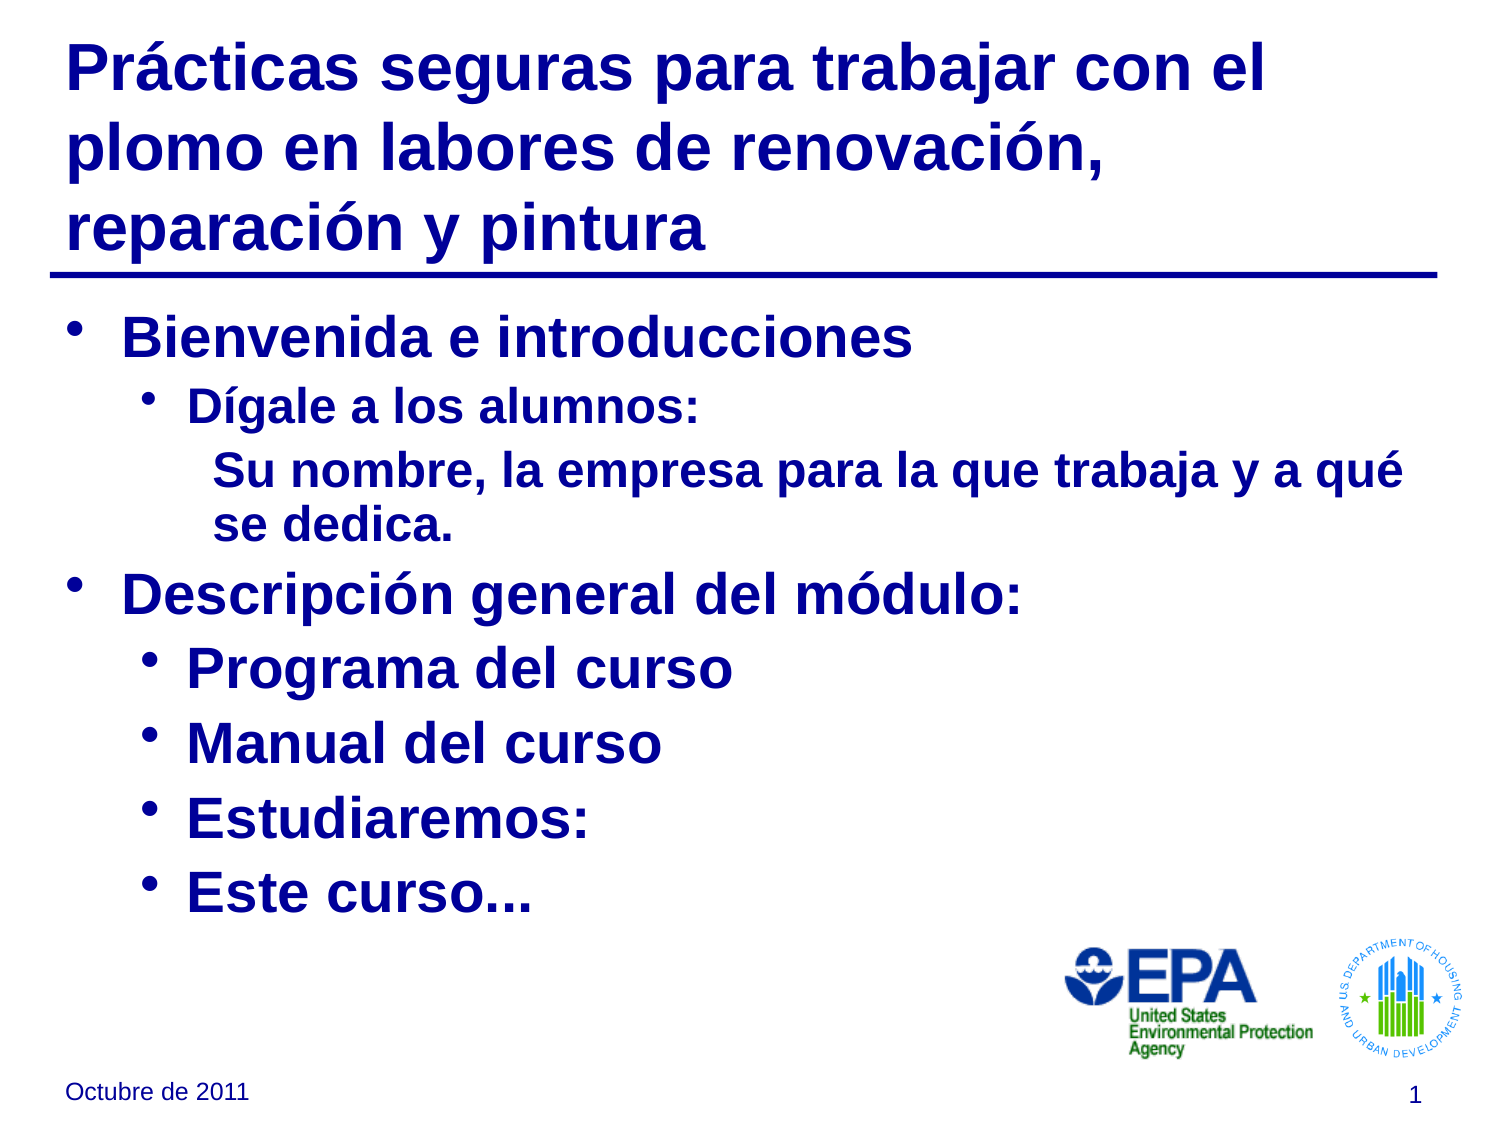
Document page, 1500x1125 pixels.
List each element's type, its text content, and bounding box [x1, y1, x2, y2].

slide_number Octubre de 2011 [49, 1049, 363, 1125]
slide_number 1 [1124, 1049, 1438, 1125]
picture [1337, 937, 1463, 1059]
list Bienvenida e introducciones Dígale a los alumnos: Su nombre, la empresa para la que trabaja y a qué se dedica. Descripción general del módulo: Programa del curso Manual del curso Estudiaremos: Este curso... [49, 299, 1438, 976]
title Prácticas seguras para trabajar con el plomo en labores de renovación, reparación y pintura [49, 49, 1438, 238]
picture [1062, 976, 1319, 1064]
